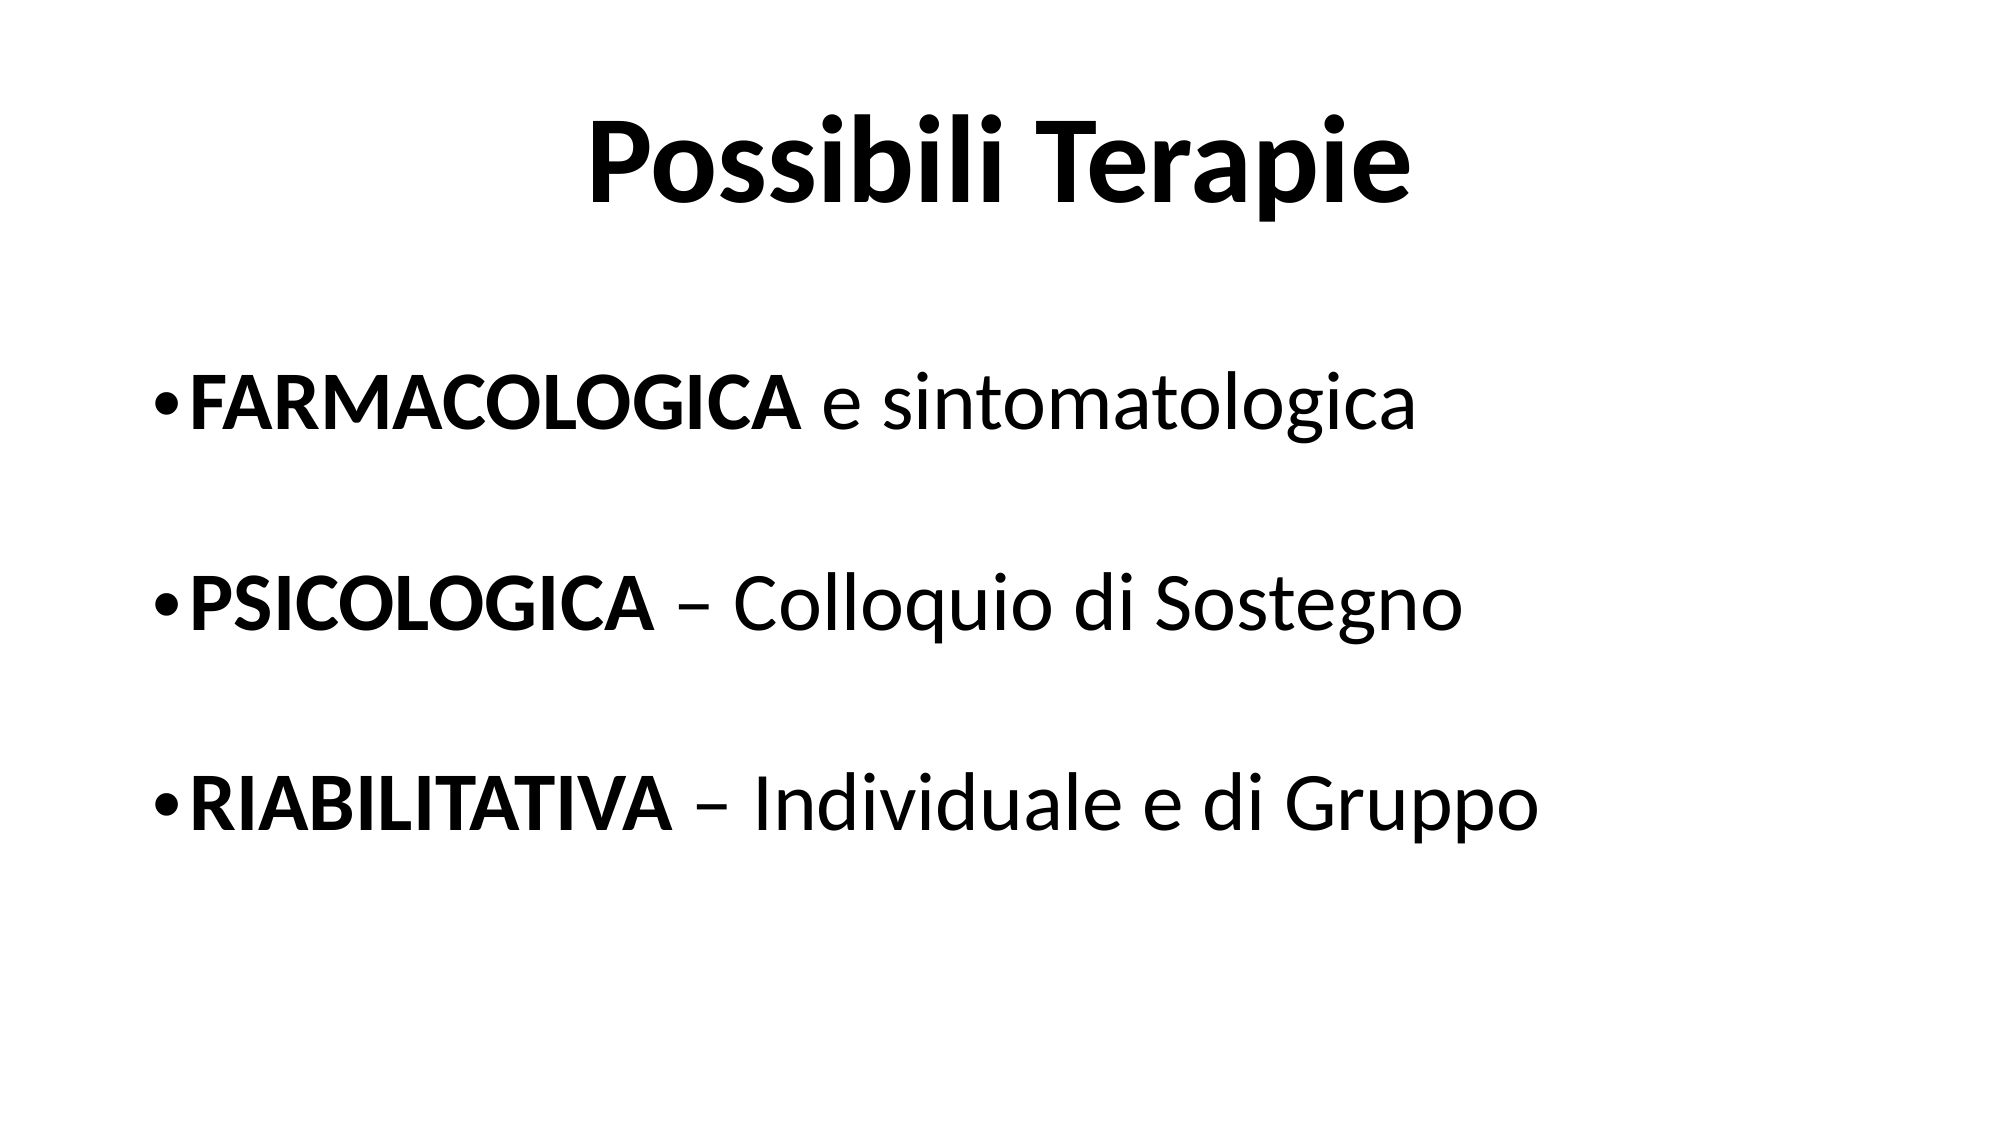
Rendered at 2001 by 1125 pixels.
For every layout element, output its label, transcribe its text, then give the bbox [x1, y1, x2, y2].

text_box FARMACOLOGICA e sintomatologica PSICOLOGICA – Colloquio di Sostegno RIABILITATIVA – Individuale e di Gruppo [137, 299, 1863, 1014]
text_box Possibili Terapie [137, 59, 1863, 278]
